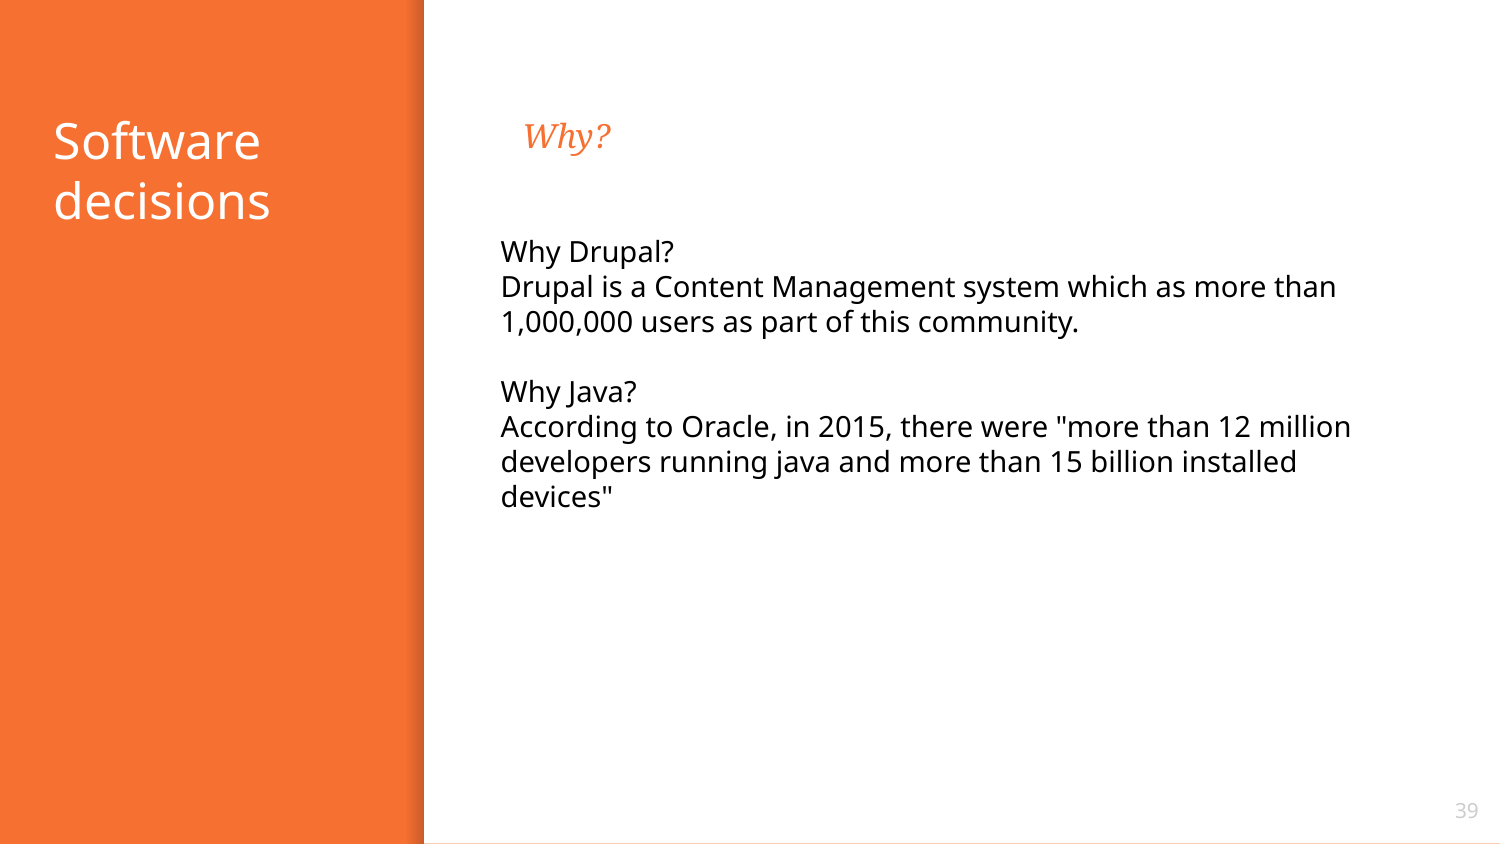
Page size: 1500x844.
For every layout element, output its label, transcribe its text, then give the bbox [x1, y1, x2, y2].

title Software decisions [38, 94, 375, 748]
slide_number ‹#› [1403, 779, 1494, 844]
list Why? [506, 94, 1425, 293]
list Why Drupal? Drupal is a Content Management system which as more than 1,000,000 users as part of this community. Why Java? According to Oracle, in 2015, there were "more than 12 million developers running java and more than 15 billion installed devices" [485, 218, 1404, 637]
